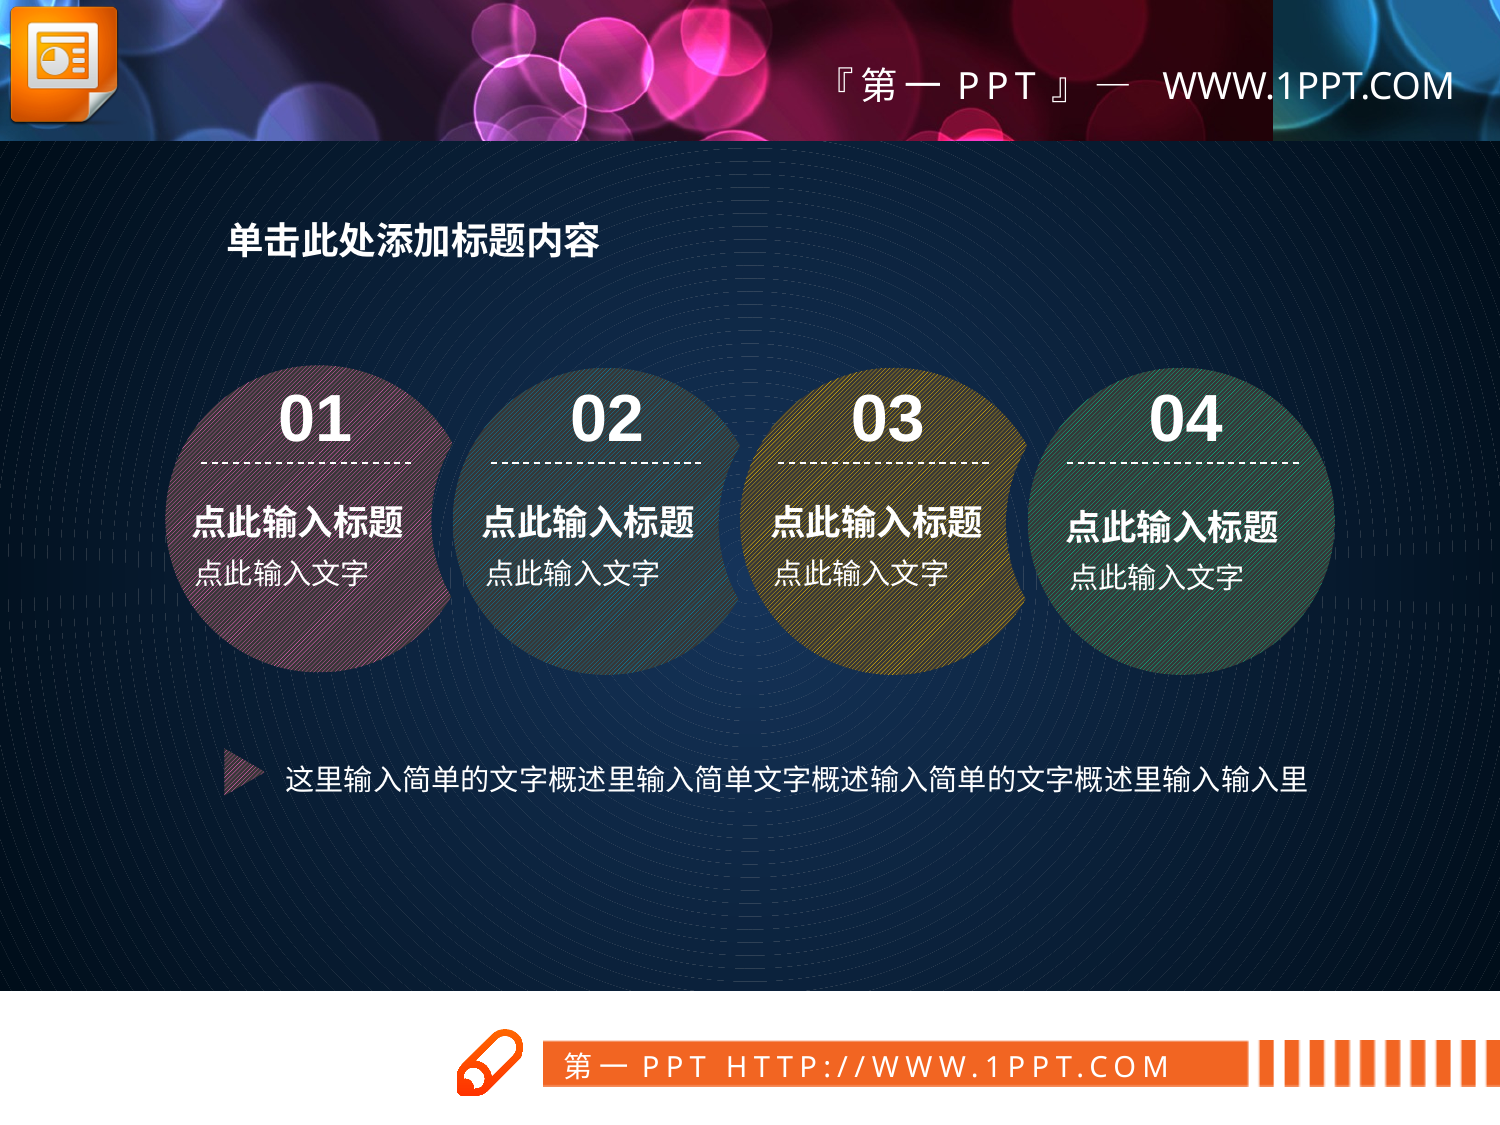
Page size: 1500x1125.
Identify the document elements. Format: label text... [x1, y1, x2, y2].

text_box 点此输入文字 [1054, 543, 1342, 602]
text_box 点此输入文字 [470, 538, 758, 598]
text_box 点此输入文字 [759, 538, 1046, 598]
picture [0, 0, 1500, 141]
text_box 03 [836, 366, 940, 462]
text_box [224, 748, 266, 796]
text_box 这里输入简单的文字概述里输入简单文字概述输入简单的文字概述里输入输入里 [270, 736, 1341, 804]
text_box [473, 598, 739, 675]
text_box 04 [1133, 366, 1238, 462]
text_box 02 [555, 366, 659, 462]
text_box 点此输入标题 [1051, 486, 1338, 555]
text_box [760, 598, 1026, 675]
text_box 01 [263, 366, 367, 462]
text_box 点此输入标题 [755, 482, 1043, 550]
text_box 点此输入文字 [179, 538, 467, 598]
text_box [187, 598, 451, 673]
picture [543, 1040, 1500, 1087]
text_box 点此输入标题 [467, 482, 754, 550]
text_box [165, 372, 453, 583]
text_box [457, 376, 741, 538]
text_box 点此输入标题 [176, 482, 463, 550]
text_box 单击此处添加标题内容 [194, 211, 633, 268]
text_box [1032, 375, 1331, 675]
text_box [745, 374, 1028, 538]
